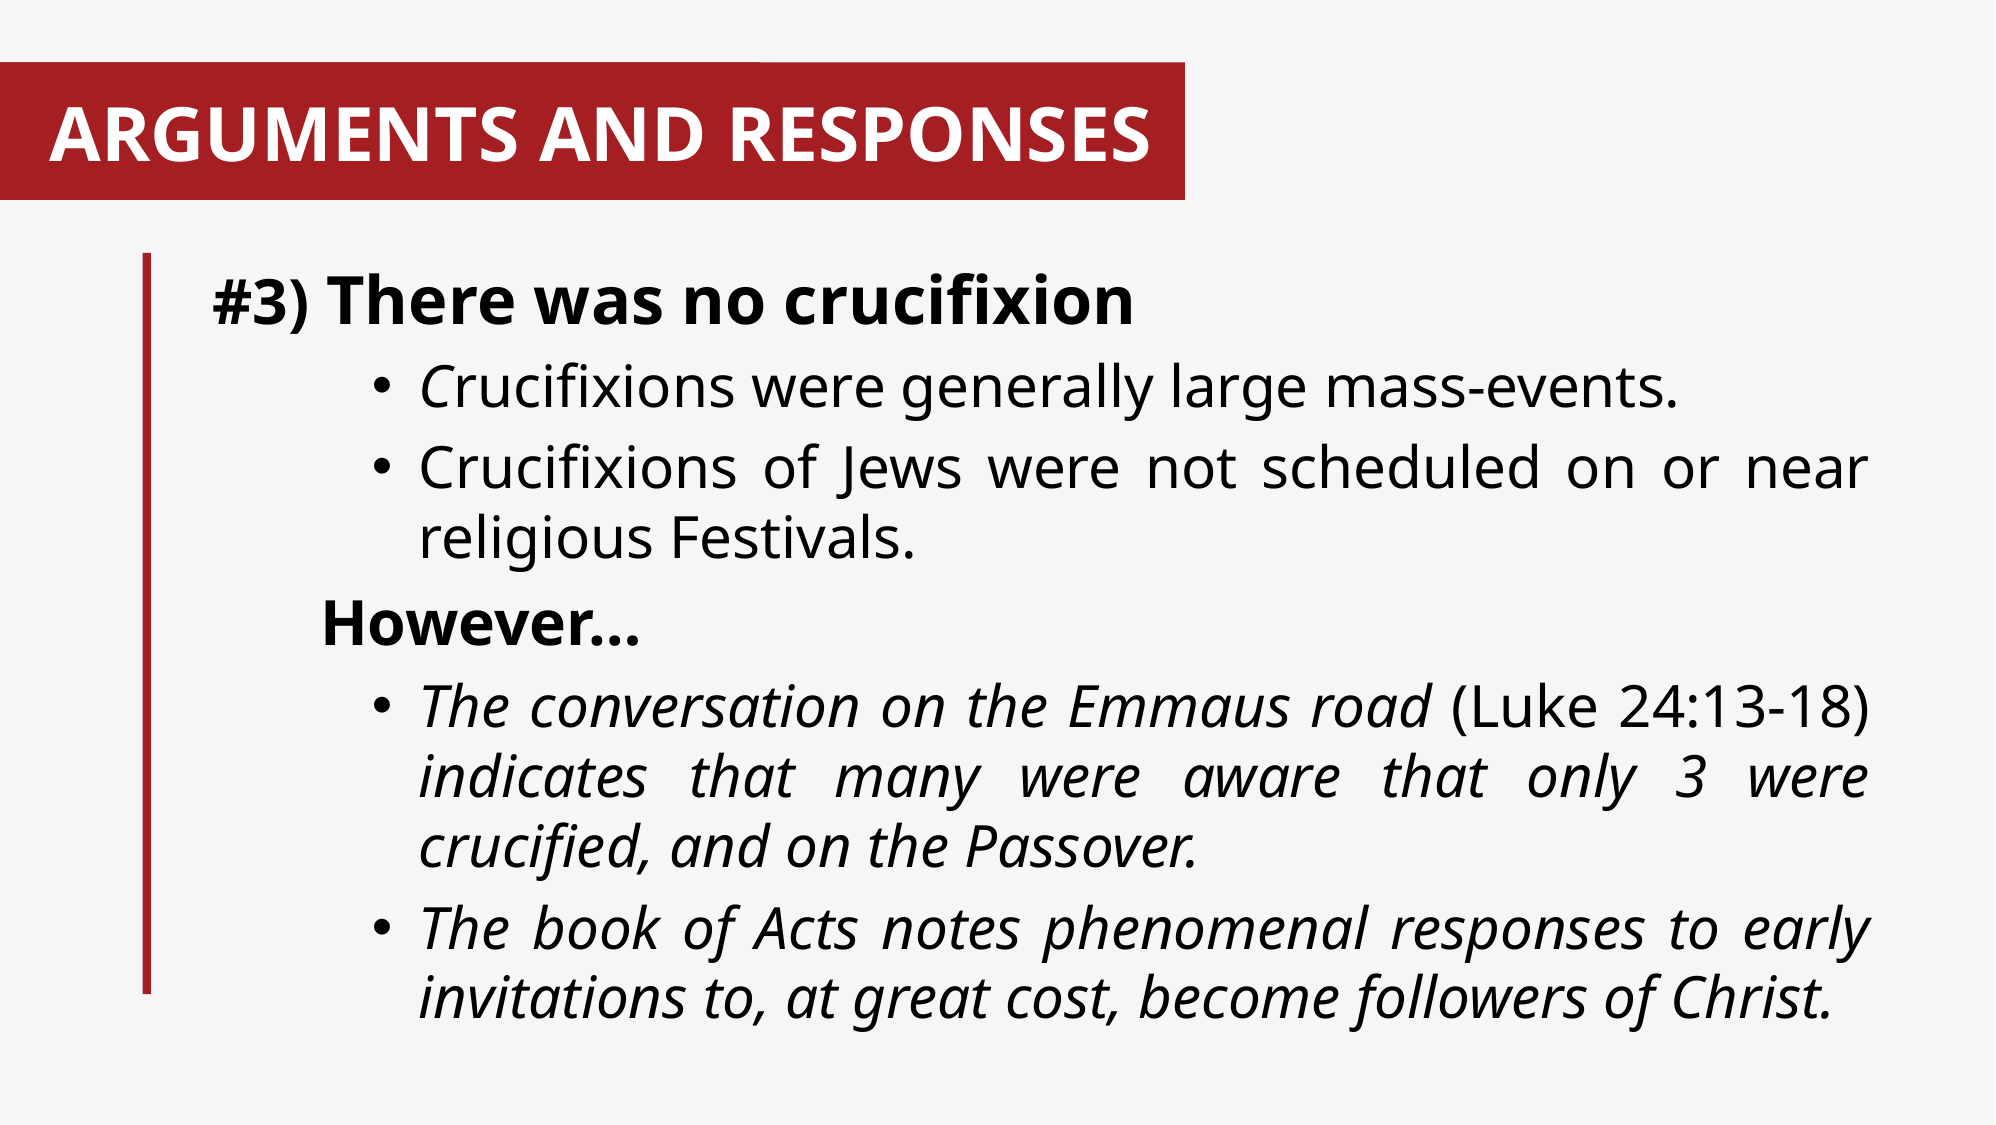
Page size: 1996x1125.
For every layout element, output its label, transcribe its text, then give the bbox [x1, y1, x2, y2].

subtitle #3) There was no crucifixion Crucifixions were generally large mass-events. Crucifixions of Jews were not scheduled on or near religious Festivals. However… The conversation on the Emmaus road (Luke 24:13-18) indicates that many were aware that only 3 were crucified, and on the Passover. The book of Acts notes phenomenal responses to early invitations to, at great cost, become followers of Christ. [197, 249, 1885, 1125]
text_box ARGUMENTS AND RESPONSES [0, 62, 1185, 200]
